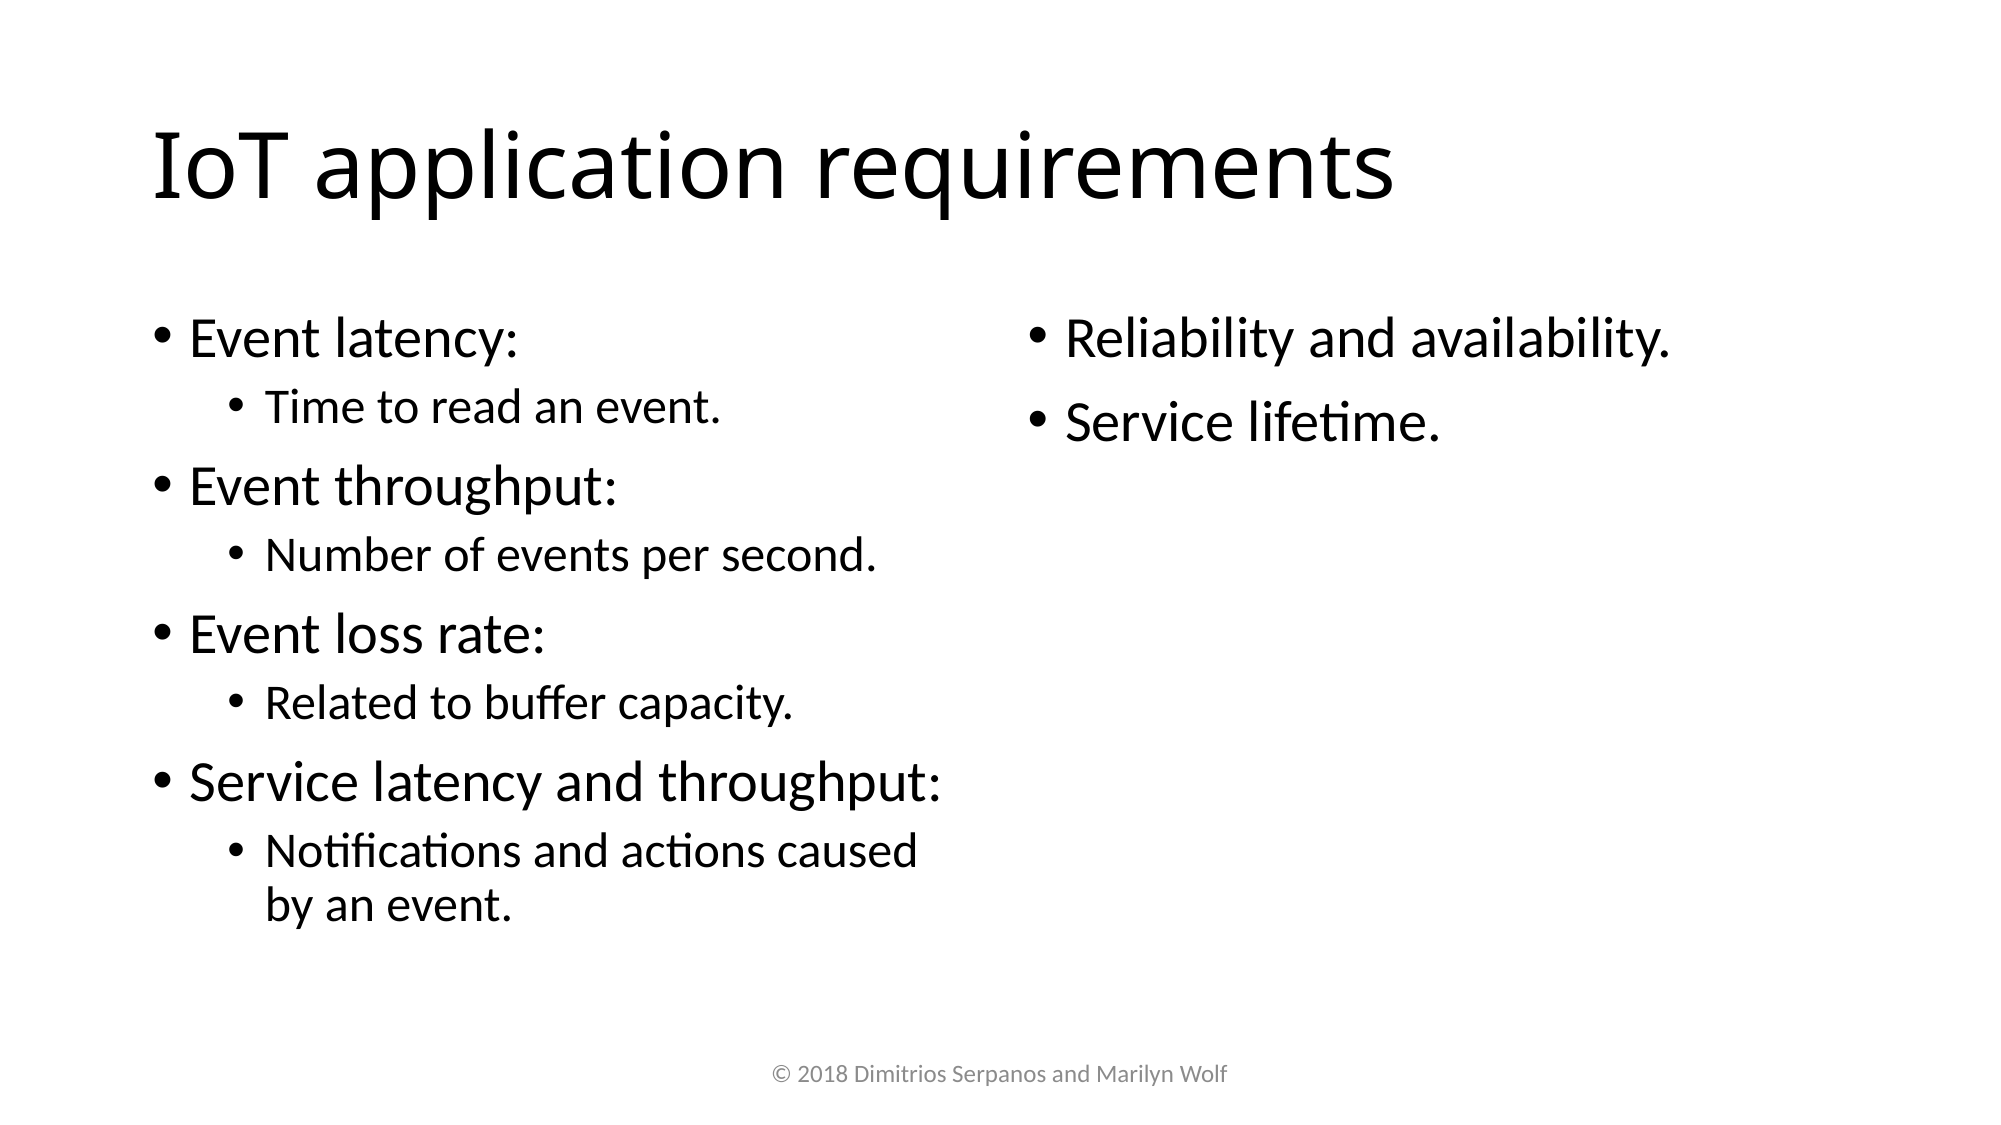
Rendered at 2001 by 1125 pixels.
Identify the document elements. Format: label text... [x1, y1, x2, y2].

footer © 2018 Dimitrios Serpanos and Marilyn Wolf [662, 1042, 1338, 1103]
title IoT application requirements [137, 59, 1863, 278]
list Reliability and availability. Service lifetime. [1012, 299, 1863, 1014]
list Event latency: Time to read an event. Event throughput: Number of events per second. Event loss rate: Related to buffer capacity. Service latency and throughput: Notifications and actions caused by an event. [137, 299, 988, 1014]
